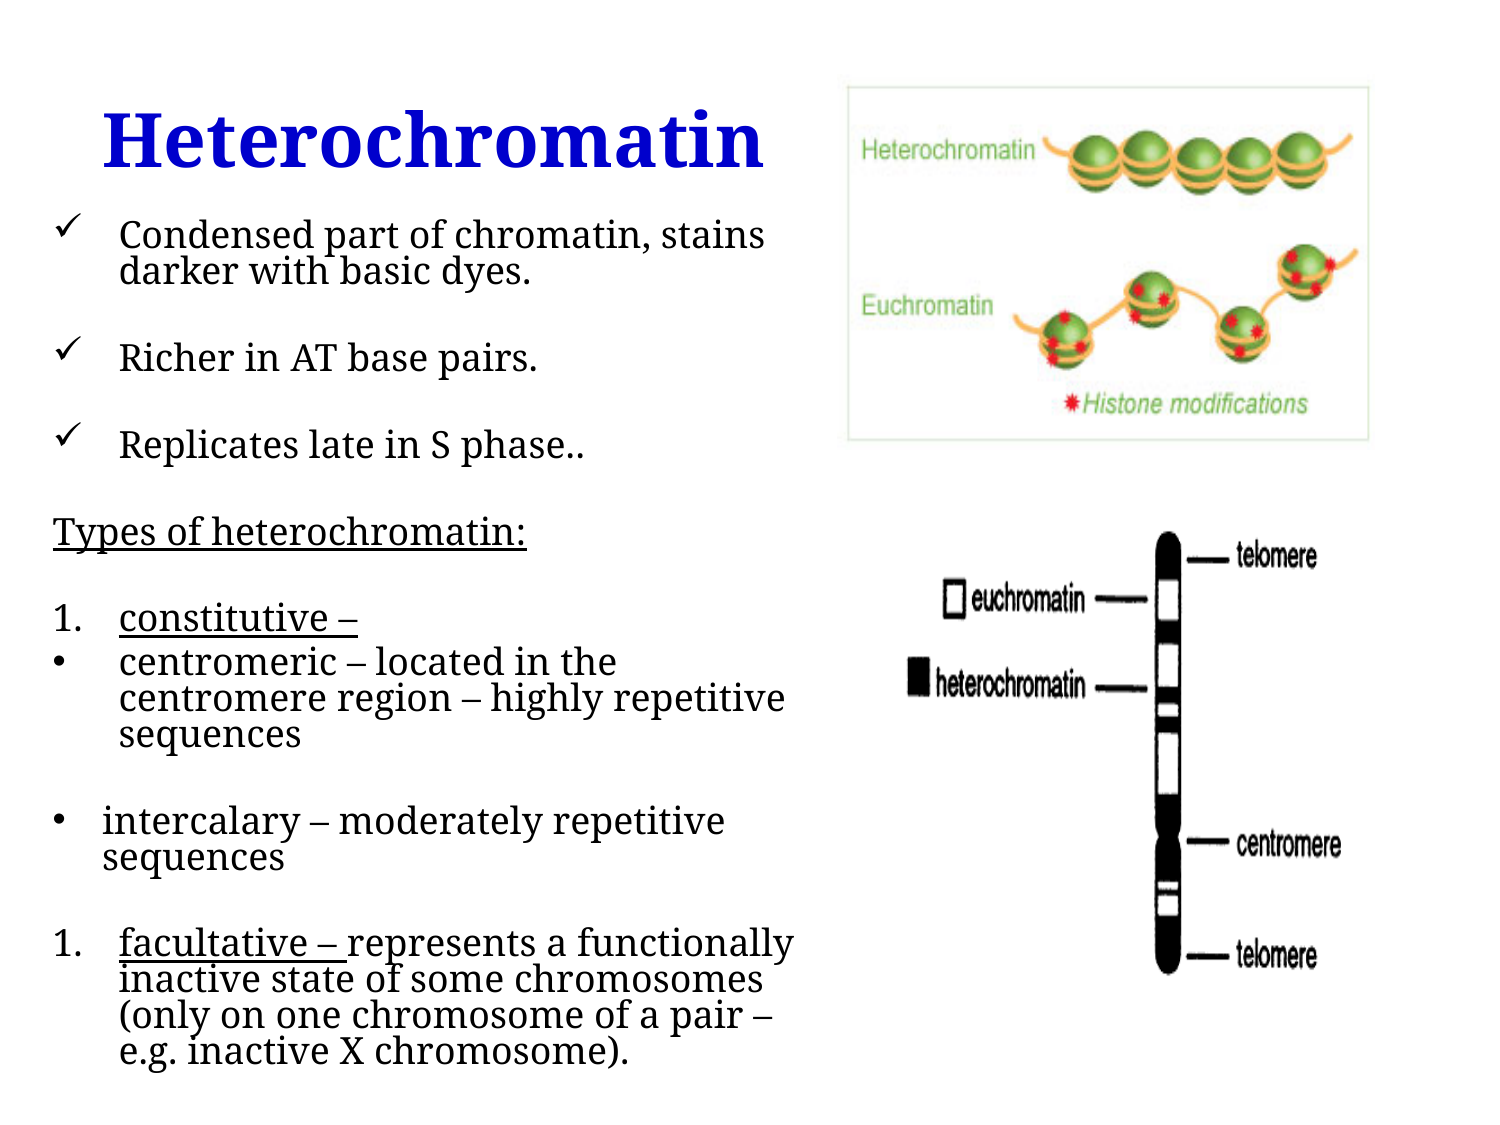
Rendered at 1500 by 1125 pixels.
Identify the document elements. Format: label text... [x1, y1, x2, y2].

picture [837, 74, 1376, 451]
subtitle Condensed part of chromatin, stains darker with basic dyes. Richer in AT base pairs. Replicates late in S phase.. Types of heterochromatin: constitutive – centromeric – located in the centromere region – highly repetitive sequences intercalary – moderately repetitive sequences facultative – represents a functionally inactive state of some chromosomes (only on one chromosome of a pair – e.g. inactive X chromosome). [37, 212, 838, 1088]
picture [899, 512, 1351, 988]
title Heterochromatin [87, 50, 1438, 225]
